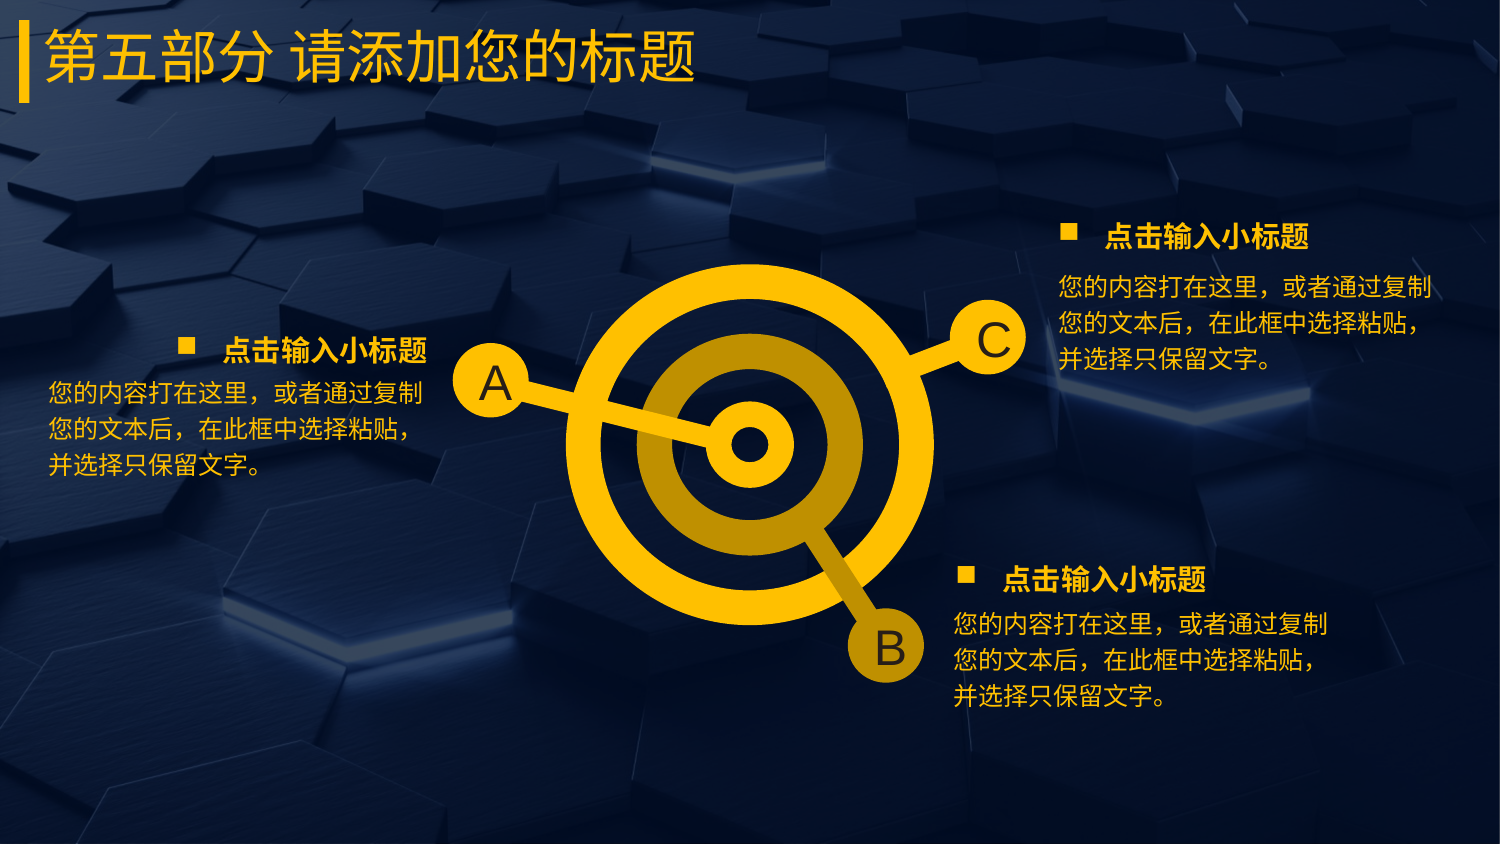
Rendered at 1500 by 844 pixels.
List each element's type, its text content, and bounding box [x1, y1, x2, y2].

text_box [704, 399, 797, 490]
text_box [844, 377, 936, 588]
text_box 您的内容打在这里，或者通过复制您的文本后，在此框中选择粘贴，并选择只保留文字。 [1036, 264, 1466, 417]
text_box 点击输入小标题 [70, 324, 443, 373]
text_box 您的内容打在这里，或者通过复制您的文本后，在此框中选择粘贴，并选择只保留文字。 [932, 601, 1359, 755]
text_box C [947, 297, 1028, 377]
text_box A [452, 340, 531, 420]
text_box 点击输入小标题 [934, 559, 1245, 611]
text_box B [845, 606, 927, 685]
text_box [572, 262, 911, 399]
text_box [877, 339, 957, 391]
text_box [634, 331, 866, 558]
text_box 您的内容打在这里，或者通过复制您的文本后，在此框中选择粘贴，并选择只保留文字。 [26, 370, 456, 523]
text_box 点击输入小标题 [1036, 216, 1348, 268]
text_box [523, 379, 717, 451]
text_box [563, 416, 842, 628]
title 第五部分 请添加您的标题 [27, 19, 1258, 92]
text_box [785, 500, 878, 621]
